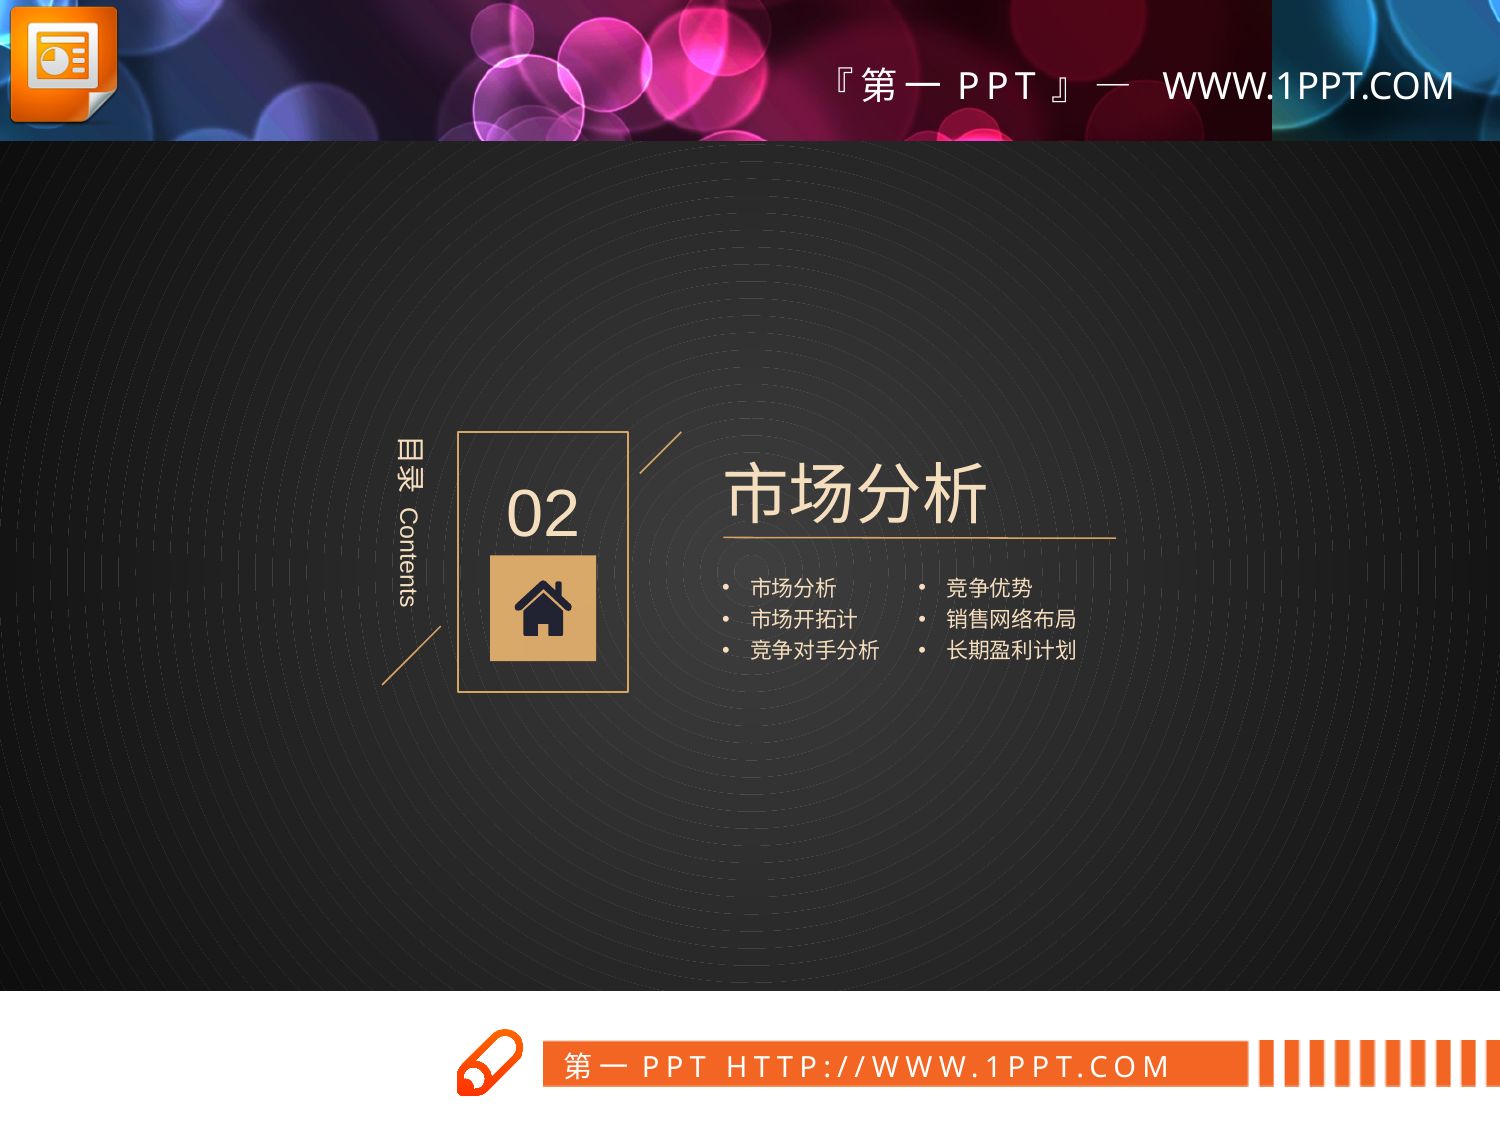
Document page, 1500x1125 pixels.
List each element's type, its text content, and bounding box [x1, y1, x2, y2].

picture [0, 0, 1500, 141]
text_box 目录 Contents [388, 424, 443, 626]
text_box 02 [496, 449, 591, 554]
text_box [513, 579, 573, 637]
text_box 竞争优势 销售网络布局 长期盈利计划 [903, 561, 1152, 671]
text_box [490, 555, 597, 662]
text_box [639, 431, 682, 474]
text_box [458, 431, 628, 693]
text_box 市场分析 [714, 431, 1152, 536]
text_box 市场分析 市场开拓计 竞争对手分析 [707, 561, 903, 671]
picture [543, 1040, 1500, 1087]
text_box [381, 625, 442, 686]
